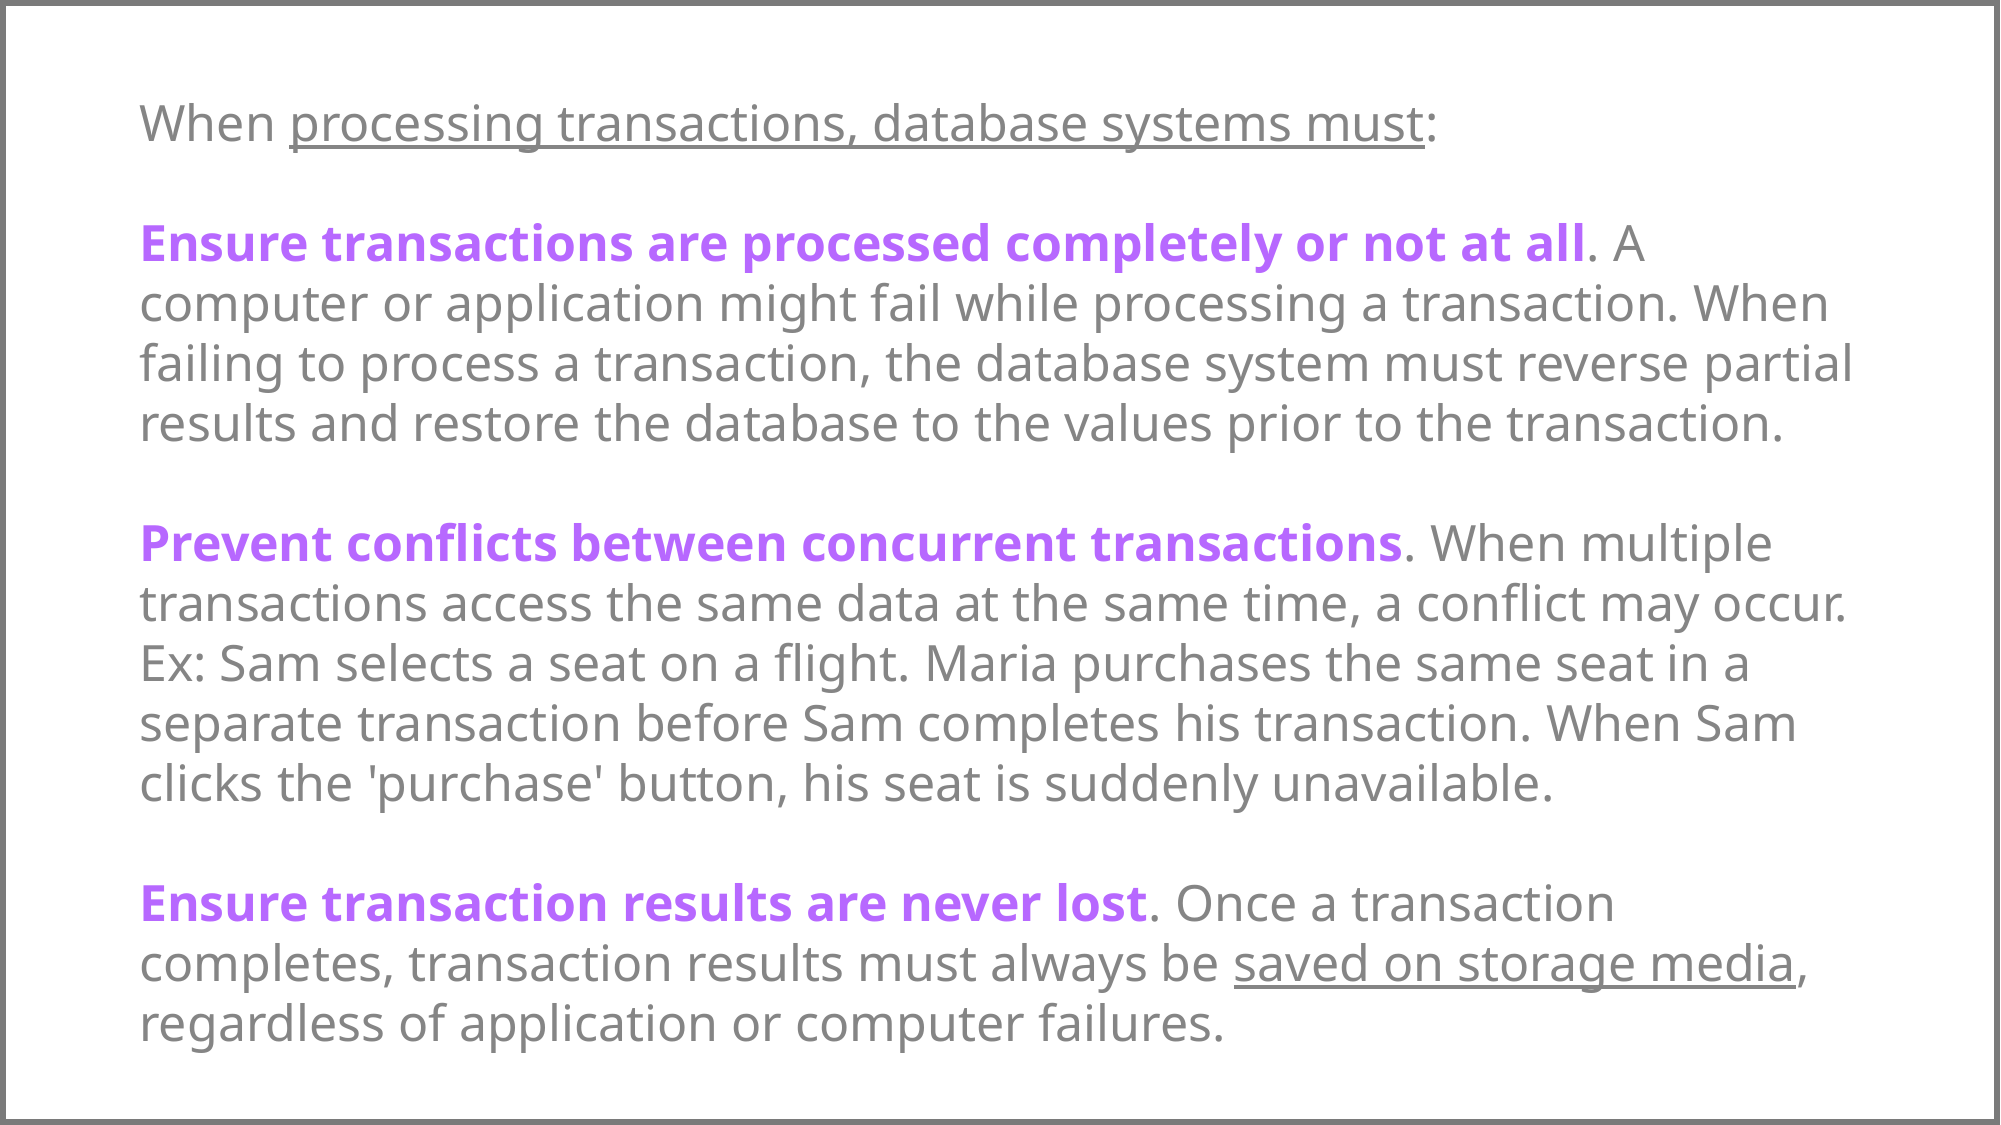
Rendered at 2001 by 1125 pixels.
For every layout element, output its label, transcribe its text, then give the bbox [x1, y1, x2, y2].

text_box [0, 0, 2000, 1125]
text_box When processing transactions, database systems must: Ensure transactions are processed completely or not at all. A computer or application might fail while processing a transaction. When failing to process a transaction, the database system must reverse partial results and restore the database to the values prior to the transaction. Prevent conflicts between concurrent transactions. When multiple transactions access the same data at the same time, a conflict may occur. Ex: Sam selects a seat on a flight. Maria purchases the same seat in a separate transaction before Sam completes his transaction. When Sam clicks the 'purchase' button, his seat is suddenly unavailable. Ensure transaction results are never lost. Once a transaction completes, transaction results must always be saved on storage media, regardless of application or computer failures. [124, 83, 1876, 1059]
